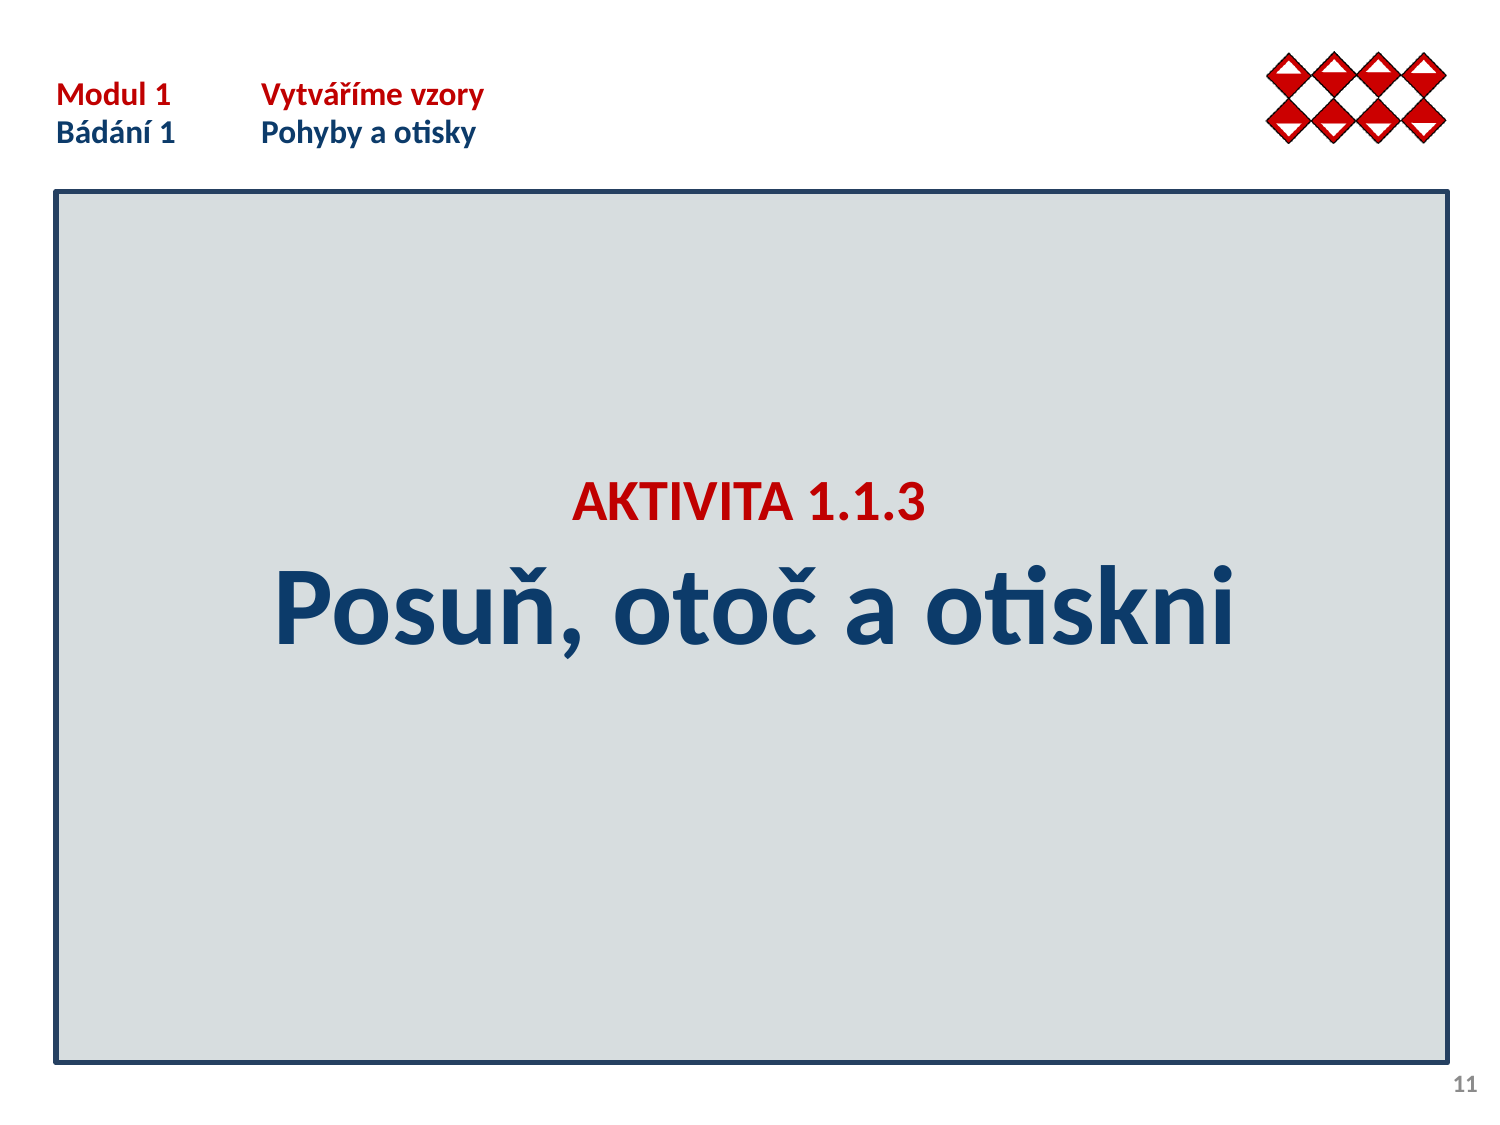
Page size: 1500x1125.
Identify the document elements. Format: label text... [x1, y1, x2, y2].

picture [1265, 51, 1447, 144]
text_box Modul 1 Vytváříme vzory Bádání 1 Pohyby a otisky [41, 64, 1104, 158]
slide_number 11 [1230, 1062, 1493, 1104]
text_box Aktivita 1.1.3 Posuň, otoč a otiskni [54, 189, 1449, 1065]
